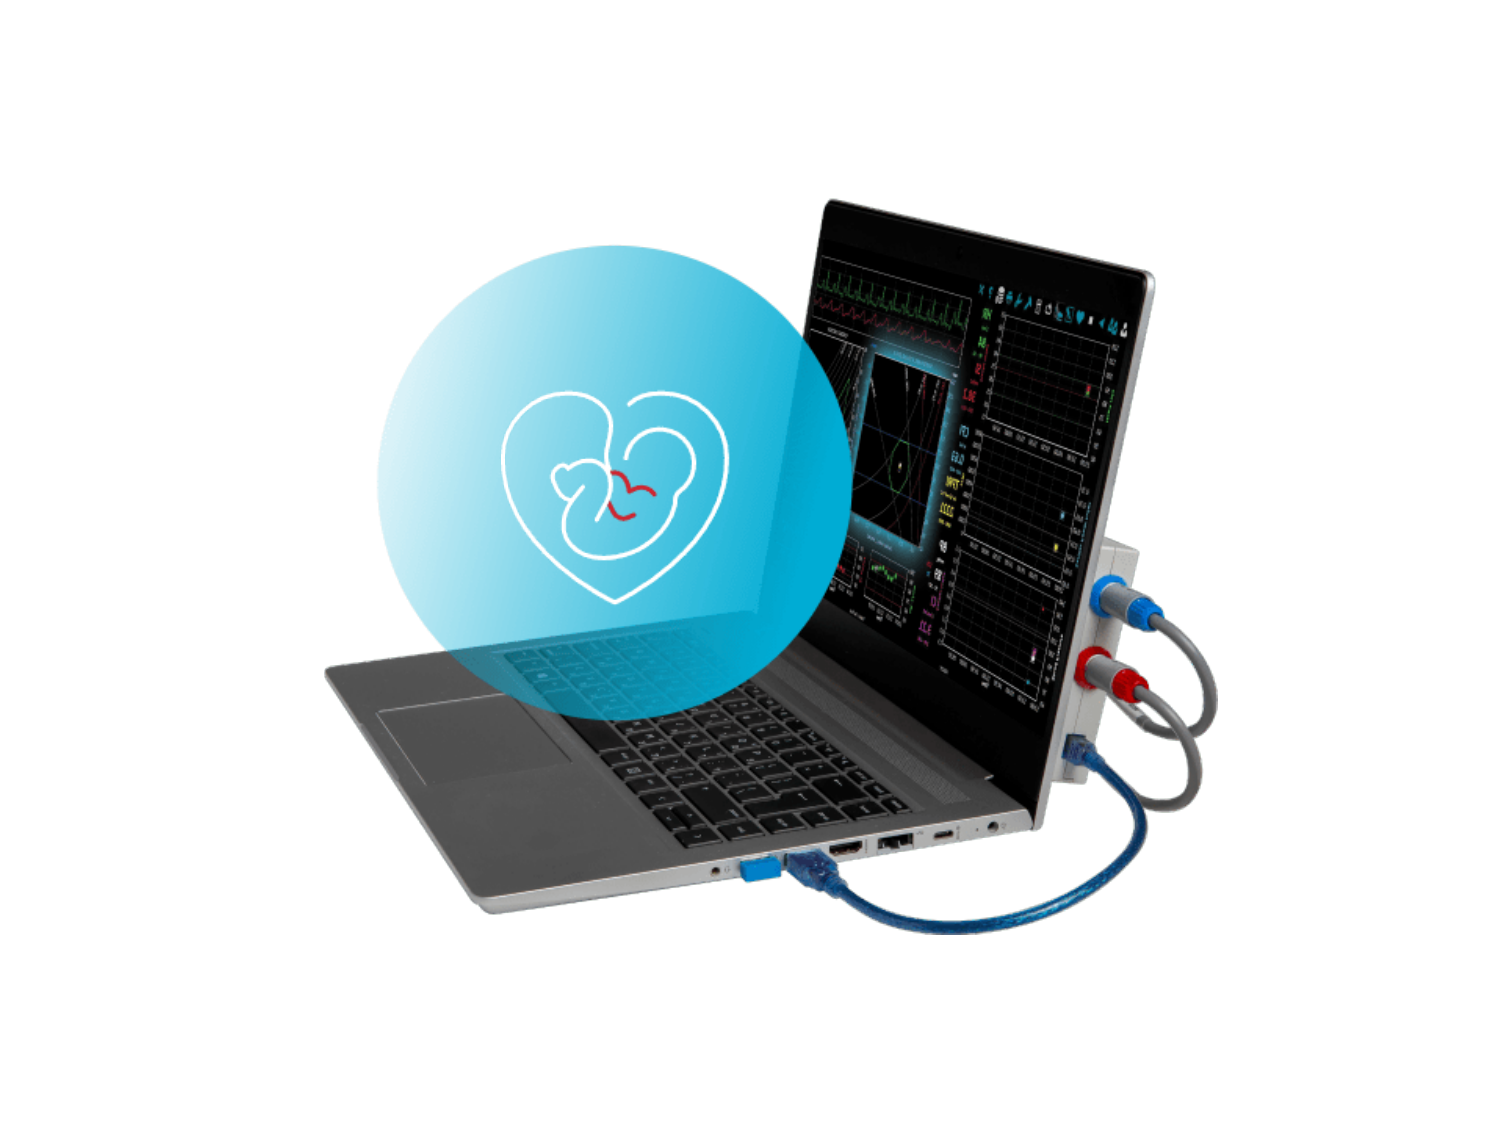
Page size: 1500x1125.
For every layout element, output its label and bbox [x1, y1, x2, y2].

picture [324, 174, 1218, 935]
